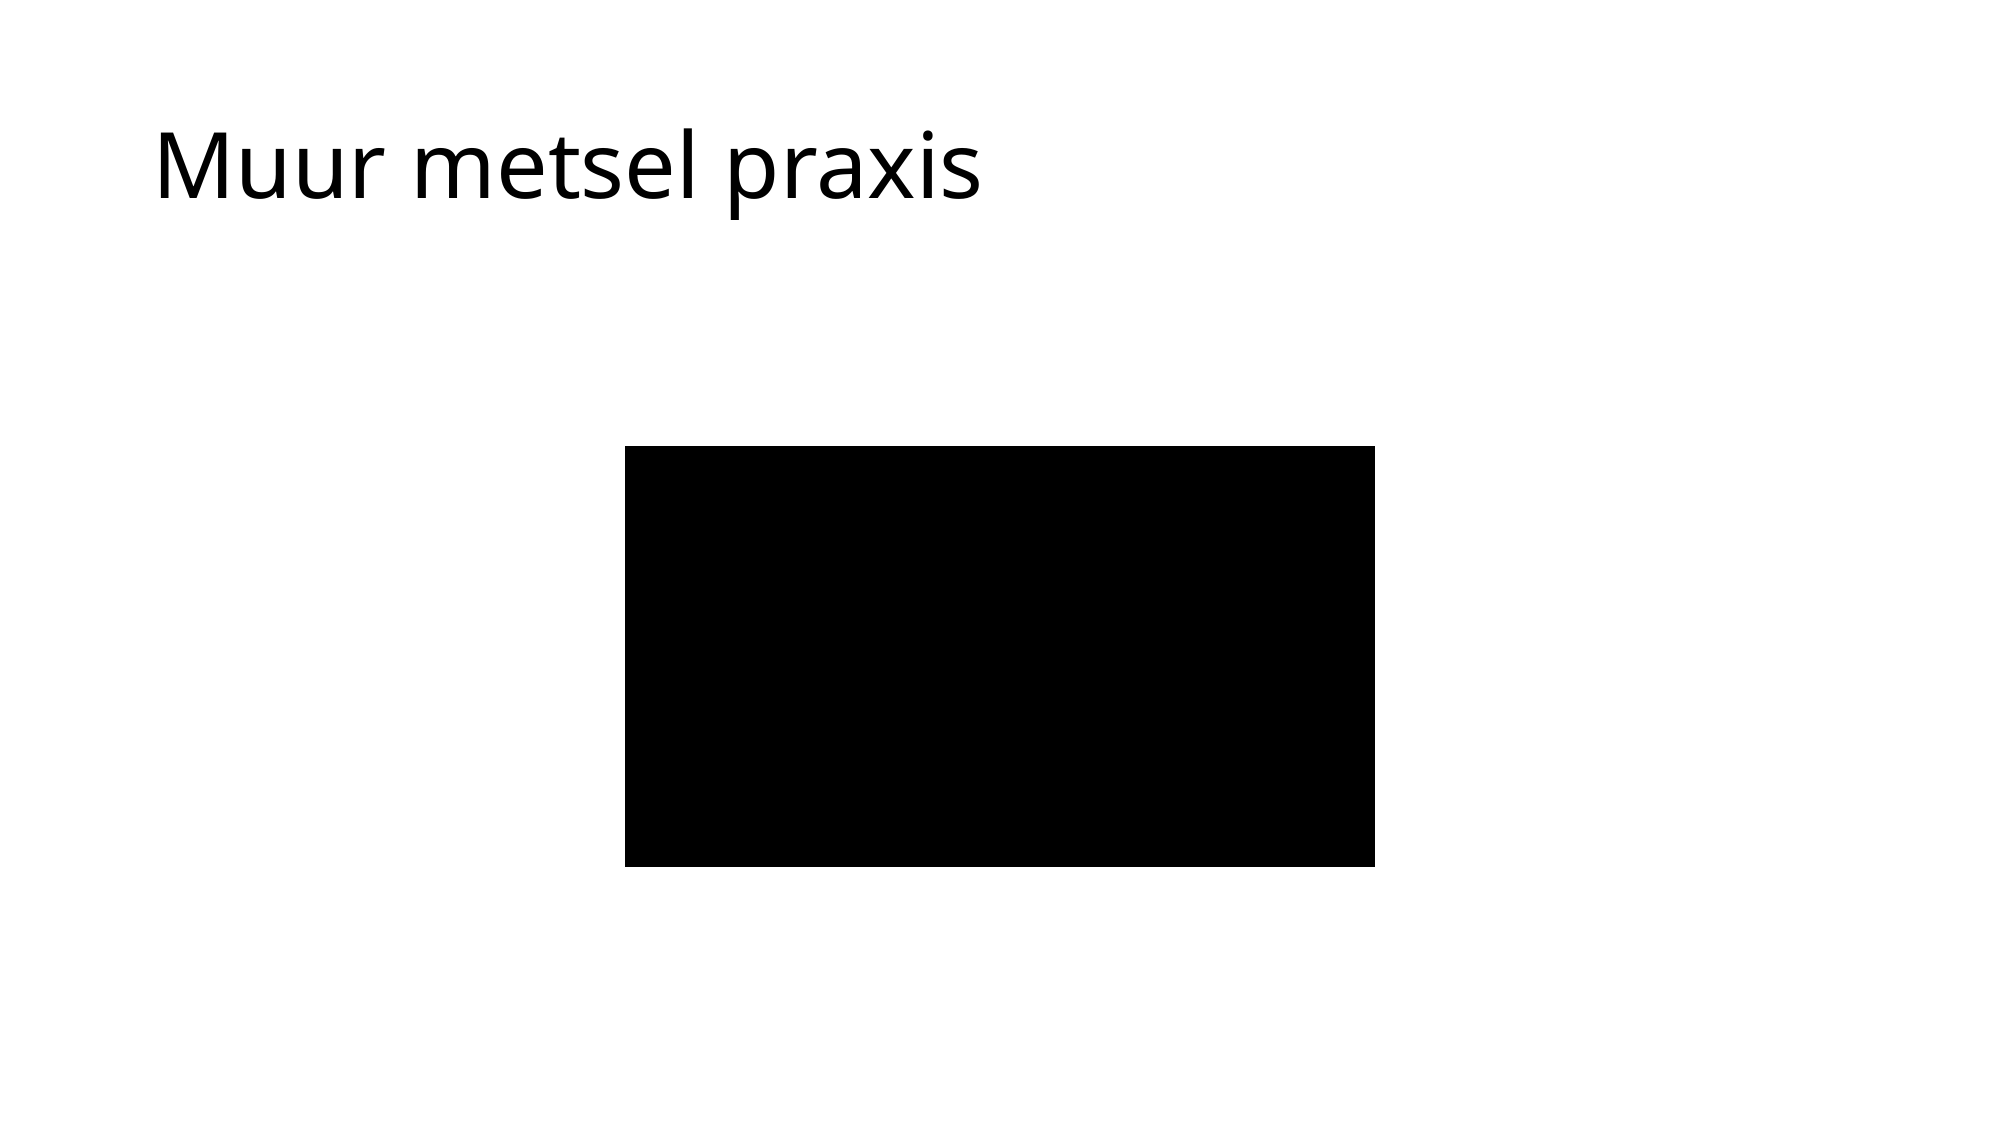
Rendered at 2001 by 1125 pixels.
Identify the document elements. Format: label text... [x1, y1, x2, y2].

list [624, 445, 1375, 868]
title Muur metsel praxis [137, 59, 1863, 278]
